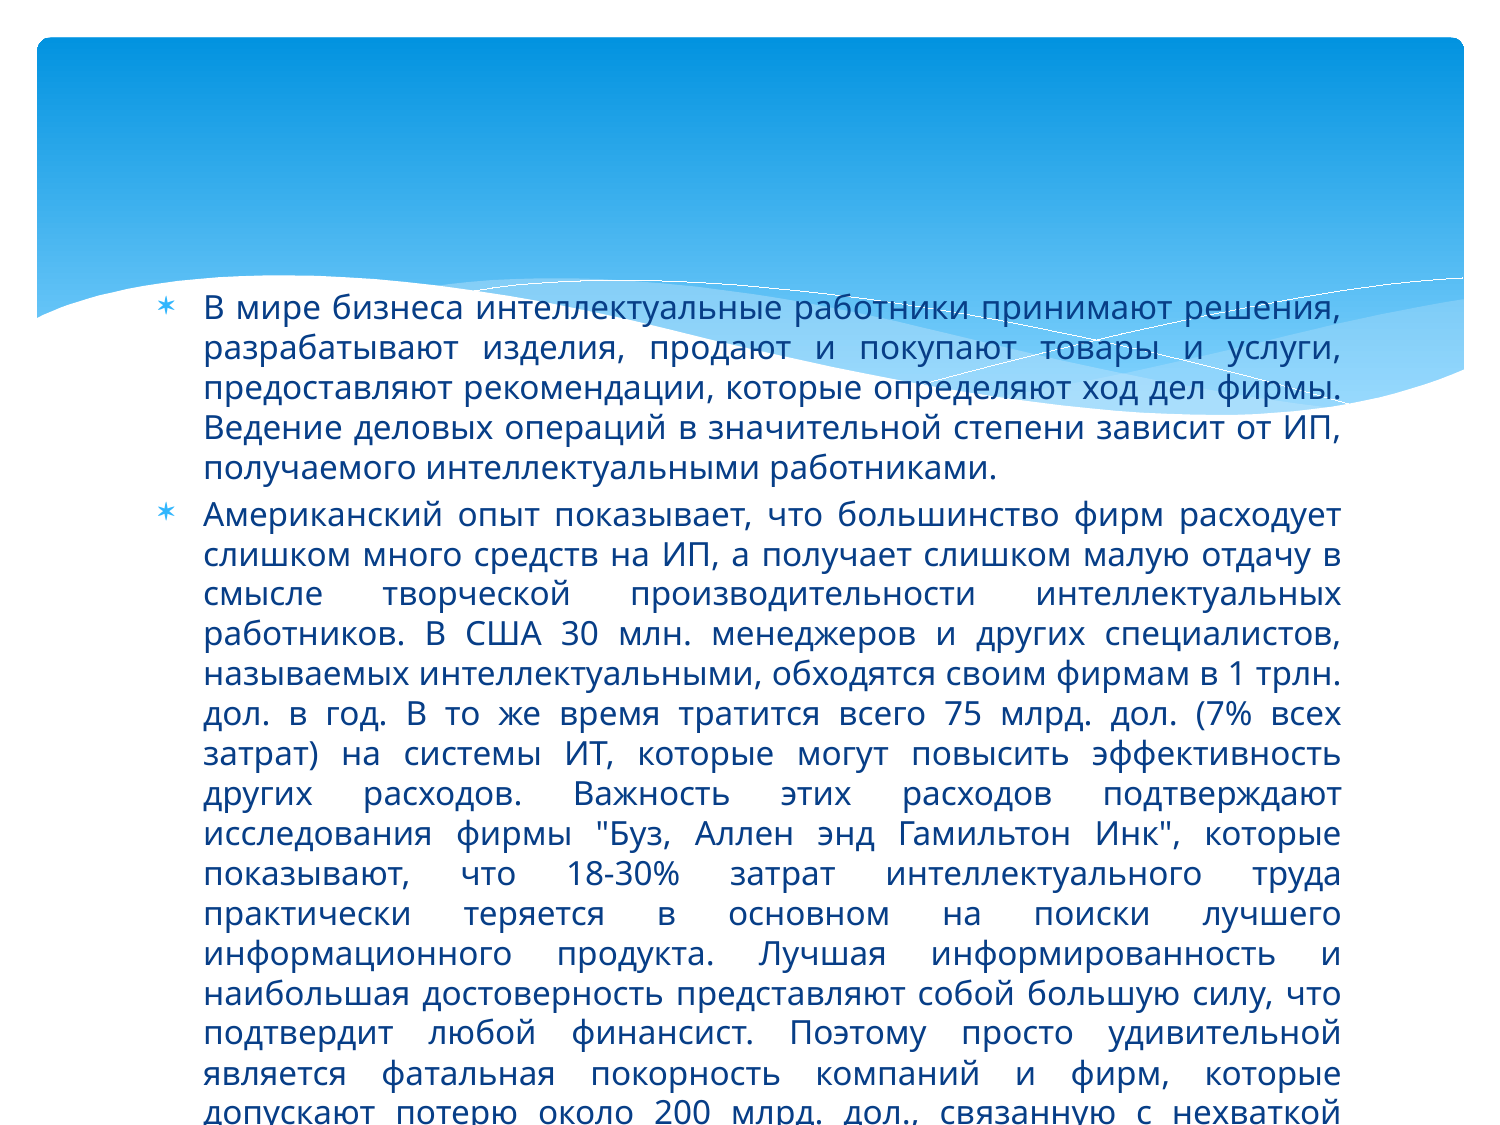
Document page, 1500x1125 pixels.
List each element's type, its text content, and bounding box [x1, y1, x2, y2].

list В мире бизнеса интеллектуальные работники принимают решения, разрабатывают изделия, продают и покупают товары и услуги, предоставляют рекомендации, которые определяют ход дел фирмы. Ведение деловых операций в значительной степени зависит от ИП, получаемого интеллектуальными работниками. Американский опыт показывает, что большинство фирм расходует слишком много средств на ИП, а получает слишком малую отдачу в смысле творческой производительности интеллектуальных работников. В США 30 млн. менеджеров и других специалистов, называемых интеллектуальными, обходятся своим фирмам в 1 трлн. дол. в год. В то же время тратится всего 75 млрд. дол. (7% всех затрат) на системы ИТ, которые могут повысить эффективность других расходов. Важность этих расходов подтверждают исследования фирмы "Буз, Аллен энд Гамильтон Инк", которые показывают, что 18-30% затрат интеллектуального труда практически теряется в основном на поиски лучшего информационного продукта. Лучшая информированность и наибольшая достоверность представляют собой большую силу, что подтвердит любой финансист. Поэтому просто удивительной является фатальная покорность компаний и фирм, которые допускают потерю около 200 млрд. дол., связанную с нехваткой необходимой информации. [143, 278, 1359, 1005]
